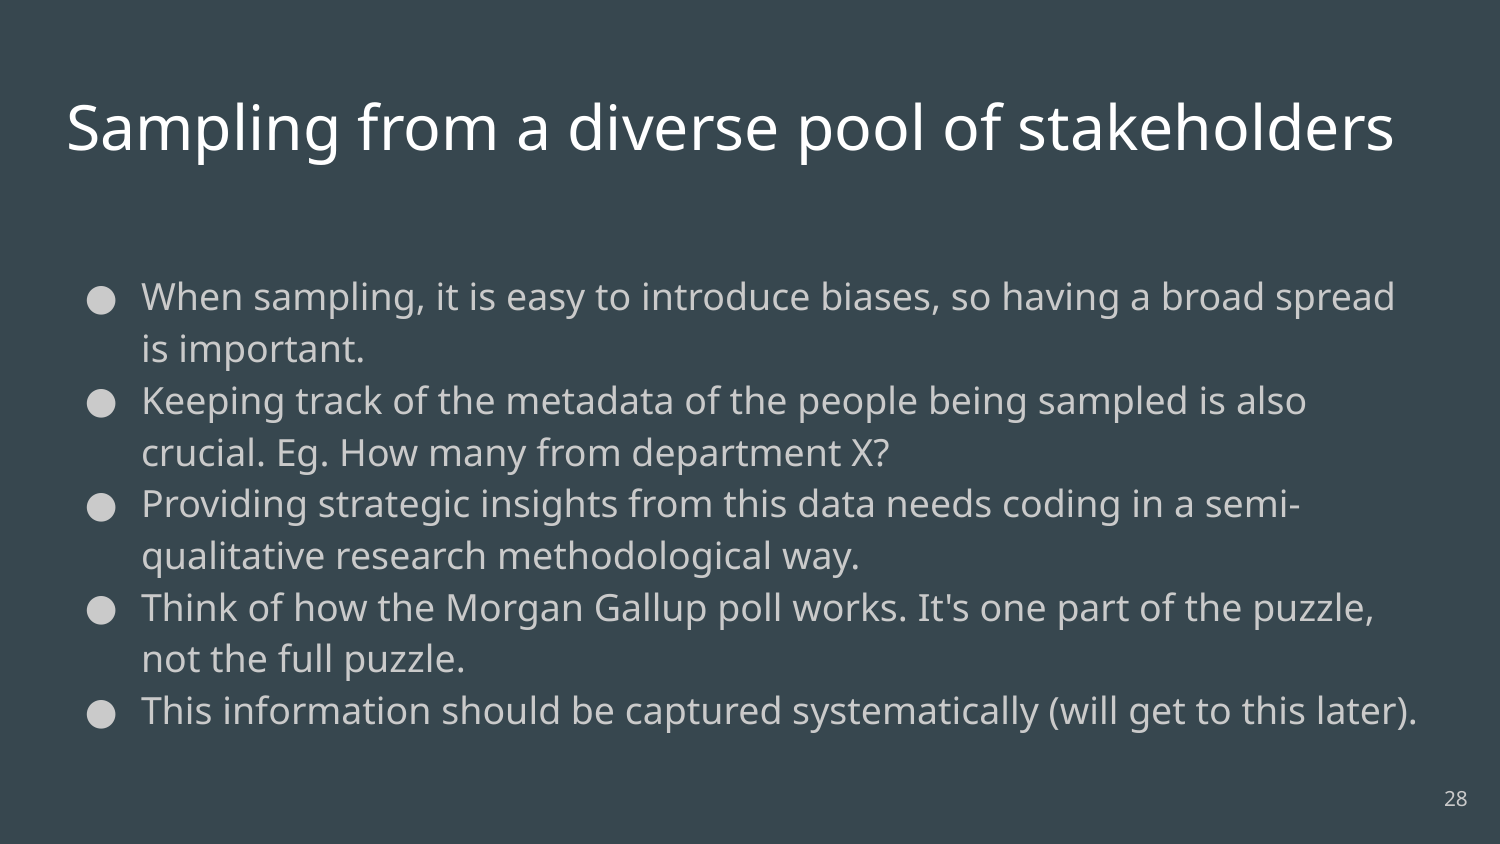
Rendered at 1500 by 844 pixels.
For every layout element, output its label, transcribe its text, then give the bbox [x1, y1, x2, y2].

title Sampling from a diverse pool of stakeholders [51, 72, 1449, 167]
list When sampling, it is easy to introduce biases, so having a broad spread is important.​ Keeping track of the metadata of the people being sampled is also crucial. Eg. How many from department X? Providing strategic insights from this data needs coding in a semi-qualitative research methodological way. Think of how the Morgan Gallup poll works. It's one part of the puzzle, not the full puzzle. This information should be captured systematically (will get to this later). [51, 251, 1449, 751]
slide_number ‹#› [1392, 767, 1483, 833]
